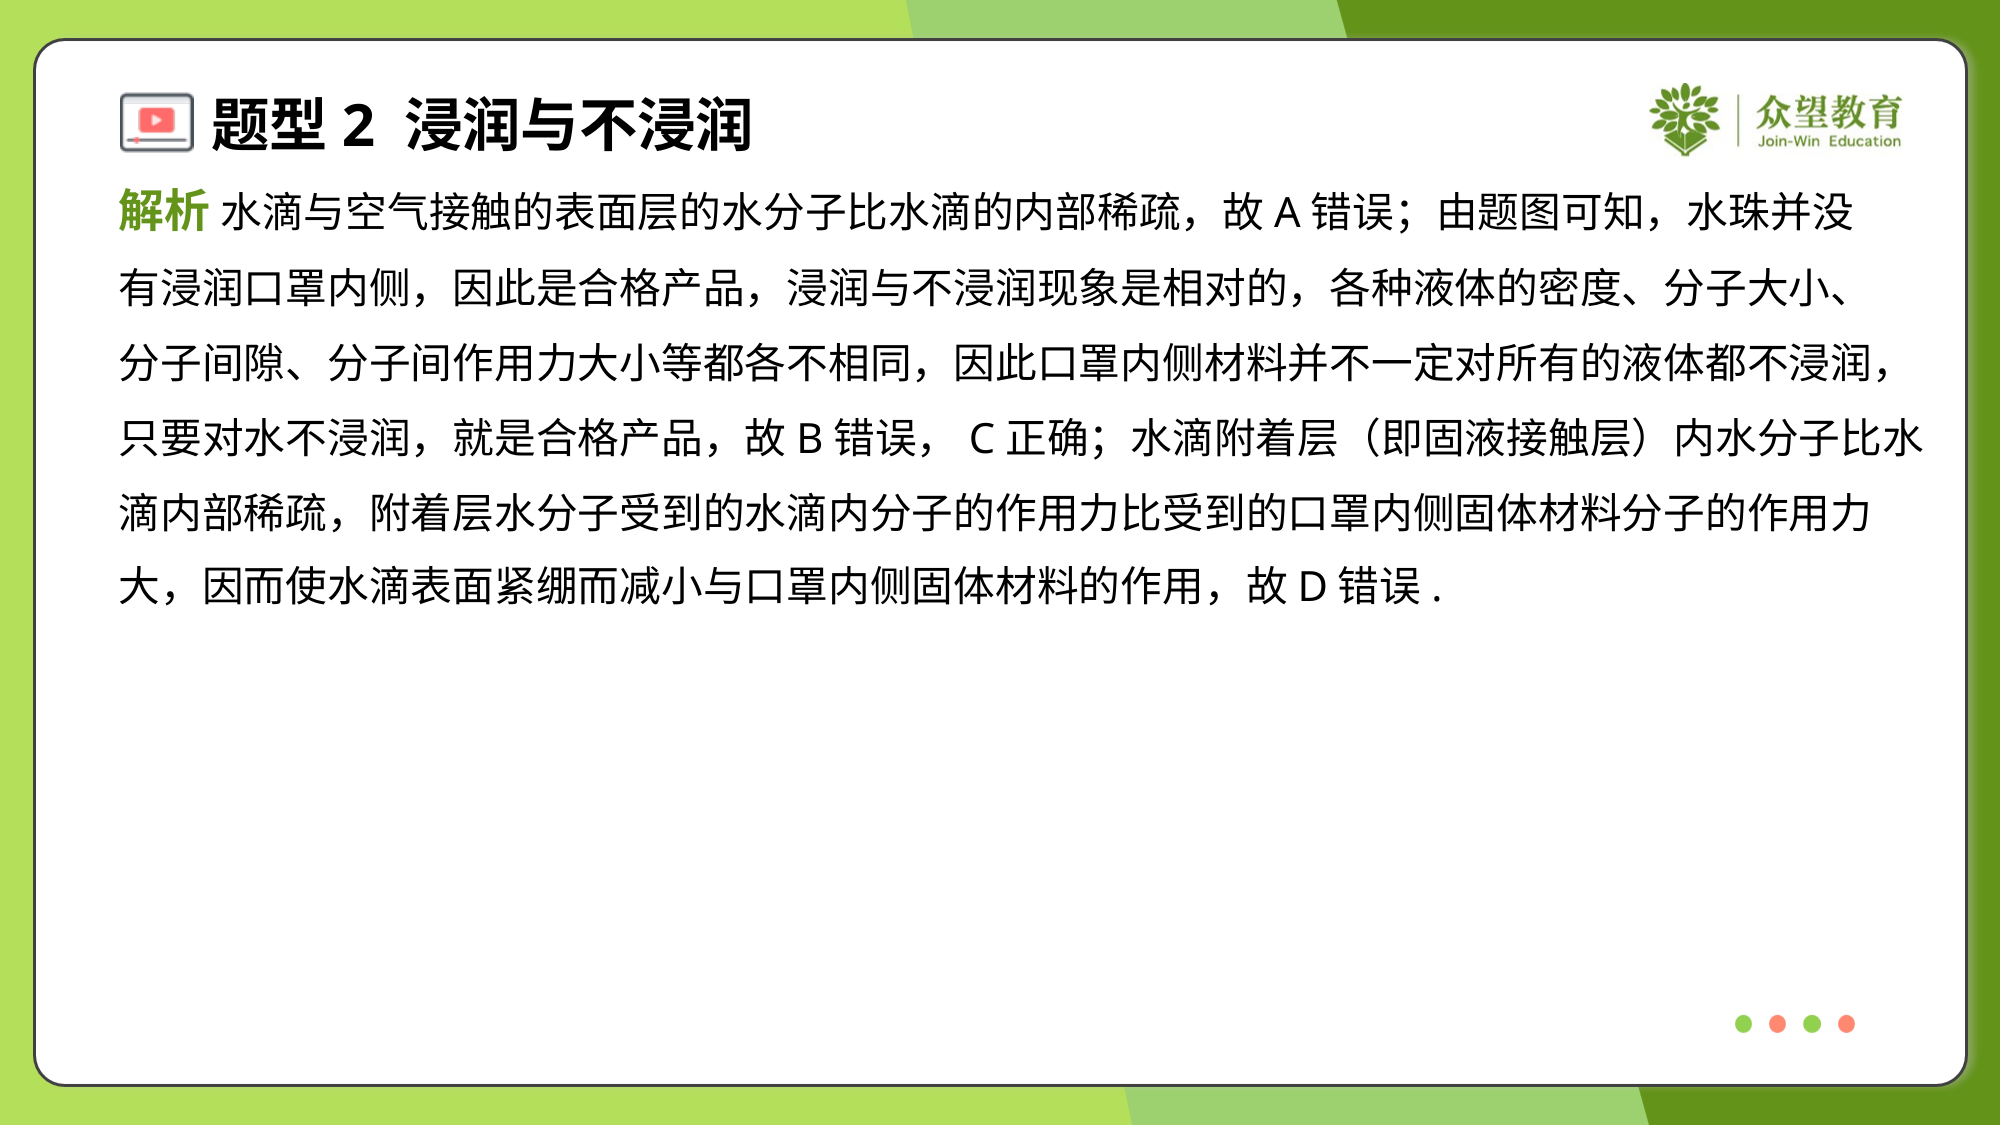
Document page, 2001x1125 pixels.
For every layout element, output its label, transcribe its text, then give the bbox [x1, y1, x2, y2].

text_box 解析 水滴与空气接触的表面层的水分子比水滴的内部稀疏，故A错误；由题图可知，水珠并没 有浸润口罩内侧，因此是合格产品，浸润与不浸润现象是相对的，各种液体的密度、分子大小、 分子间隙、分子间作用力大小等都各不相同，因此口罩内侧材料并不一定对所有的液体都不浸润， 只要对水不浸润，就是合格产品，故B错误，C正确；水滴附着层（即固液接触层）内水分子比水 滴内部稀疏，附着层水分子受到的水滴内分子的作用力比受到的口罩内侧固体材料分子的作用力 大，因而使水滴表面紧绷而减小与口罩内侧固体材料的作用，故D错误. [118, 159, 1883, 602]
picture [0, 0, 2000, 1125]
